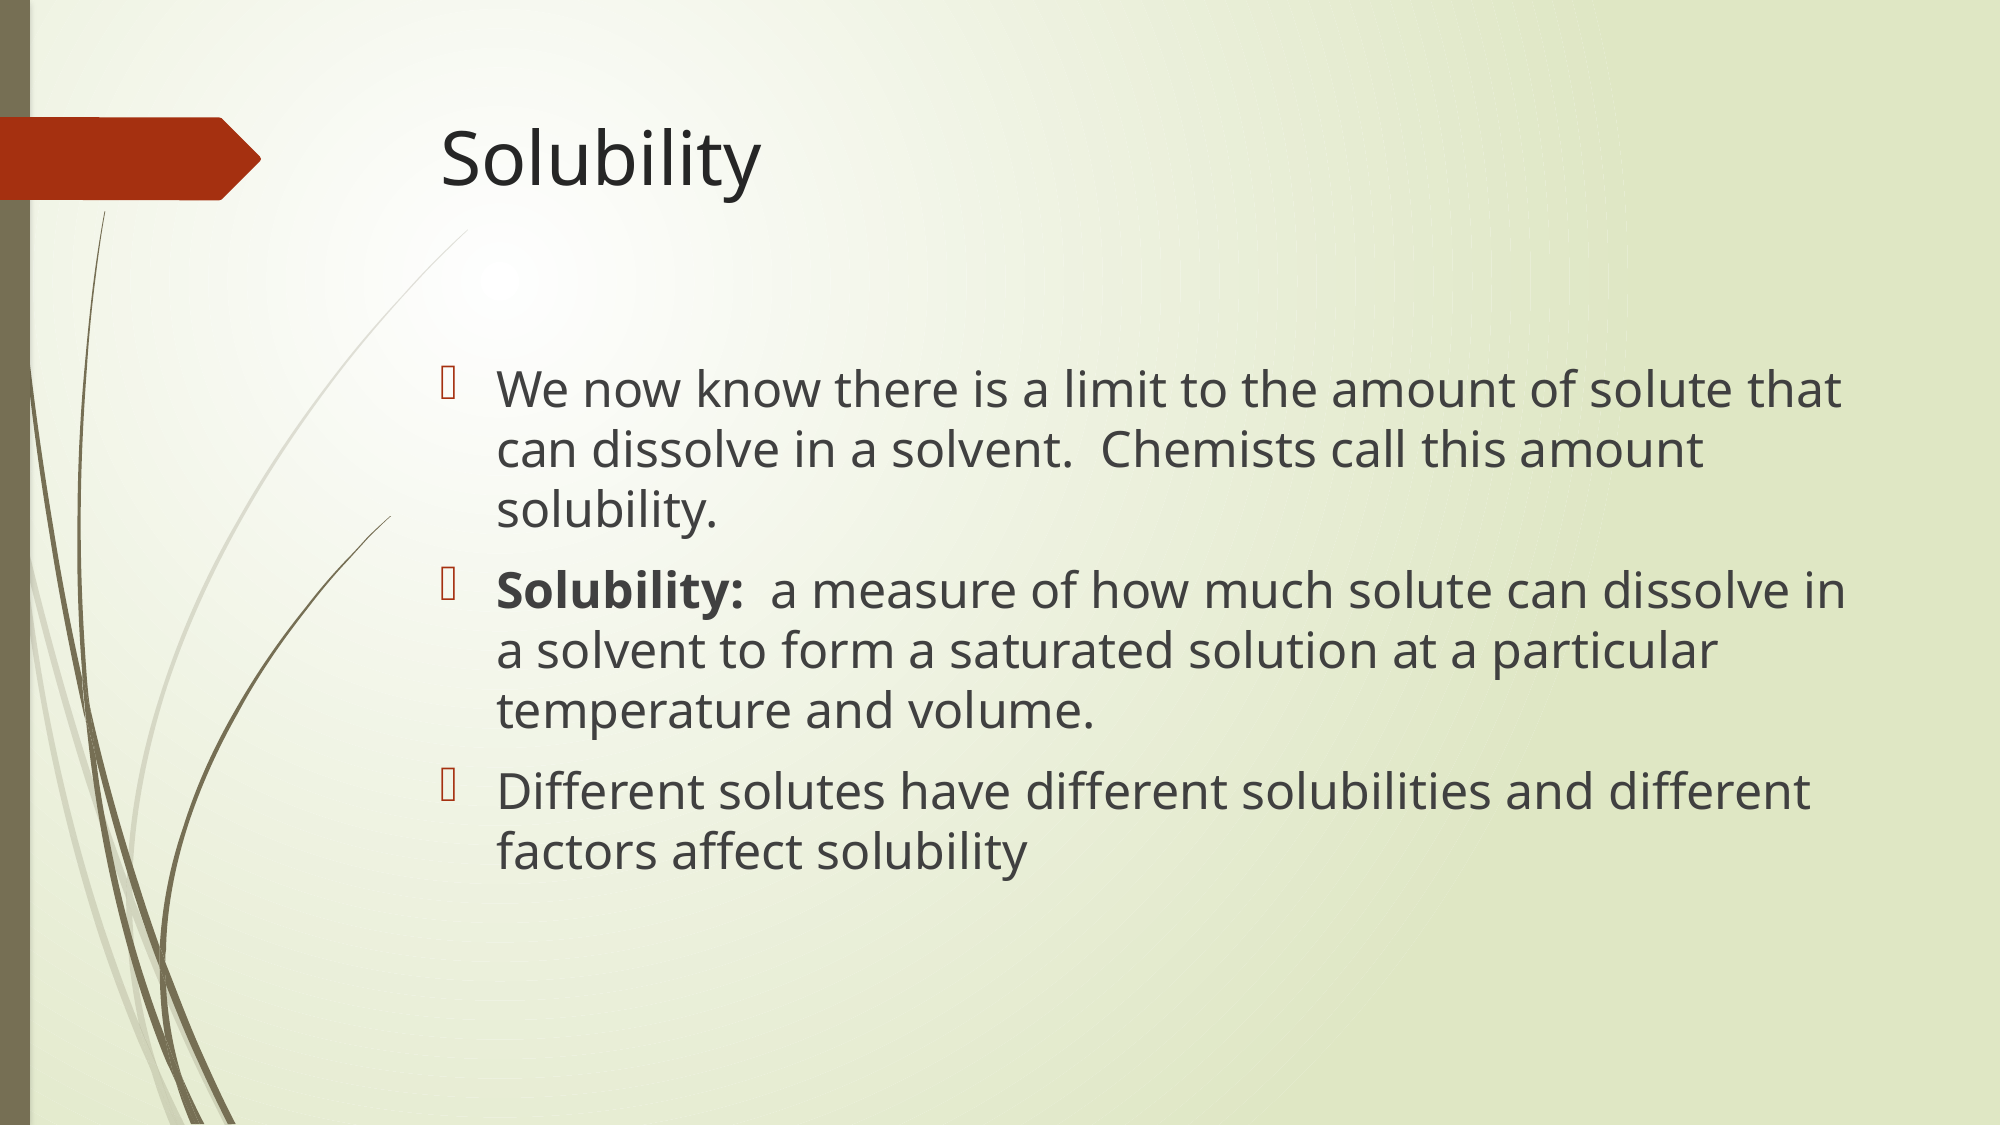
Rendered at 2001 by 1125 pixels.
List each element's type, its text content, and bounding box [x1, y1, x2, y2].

title Solubility [425, 102, 1888, 313]
list We now know there is a limit to the amount of solute that can dissolve in a solvent. Chemists call this amount solubility. Solubility: a measure of how much solute can dissolve in a solvent to form a saturated solution at a particular temperature and volume. Different solutes have different solubilities and different factors affect solubility [424, 350, 1888, 970]
